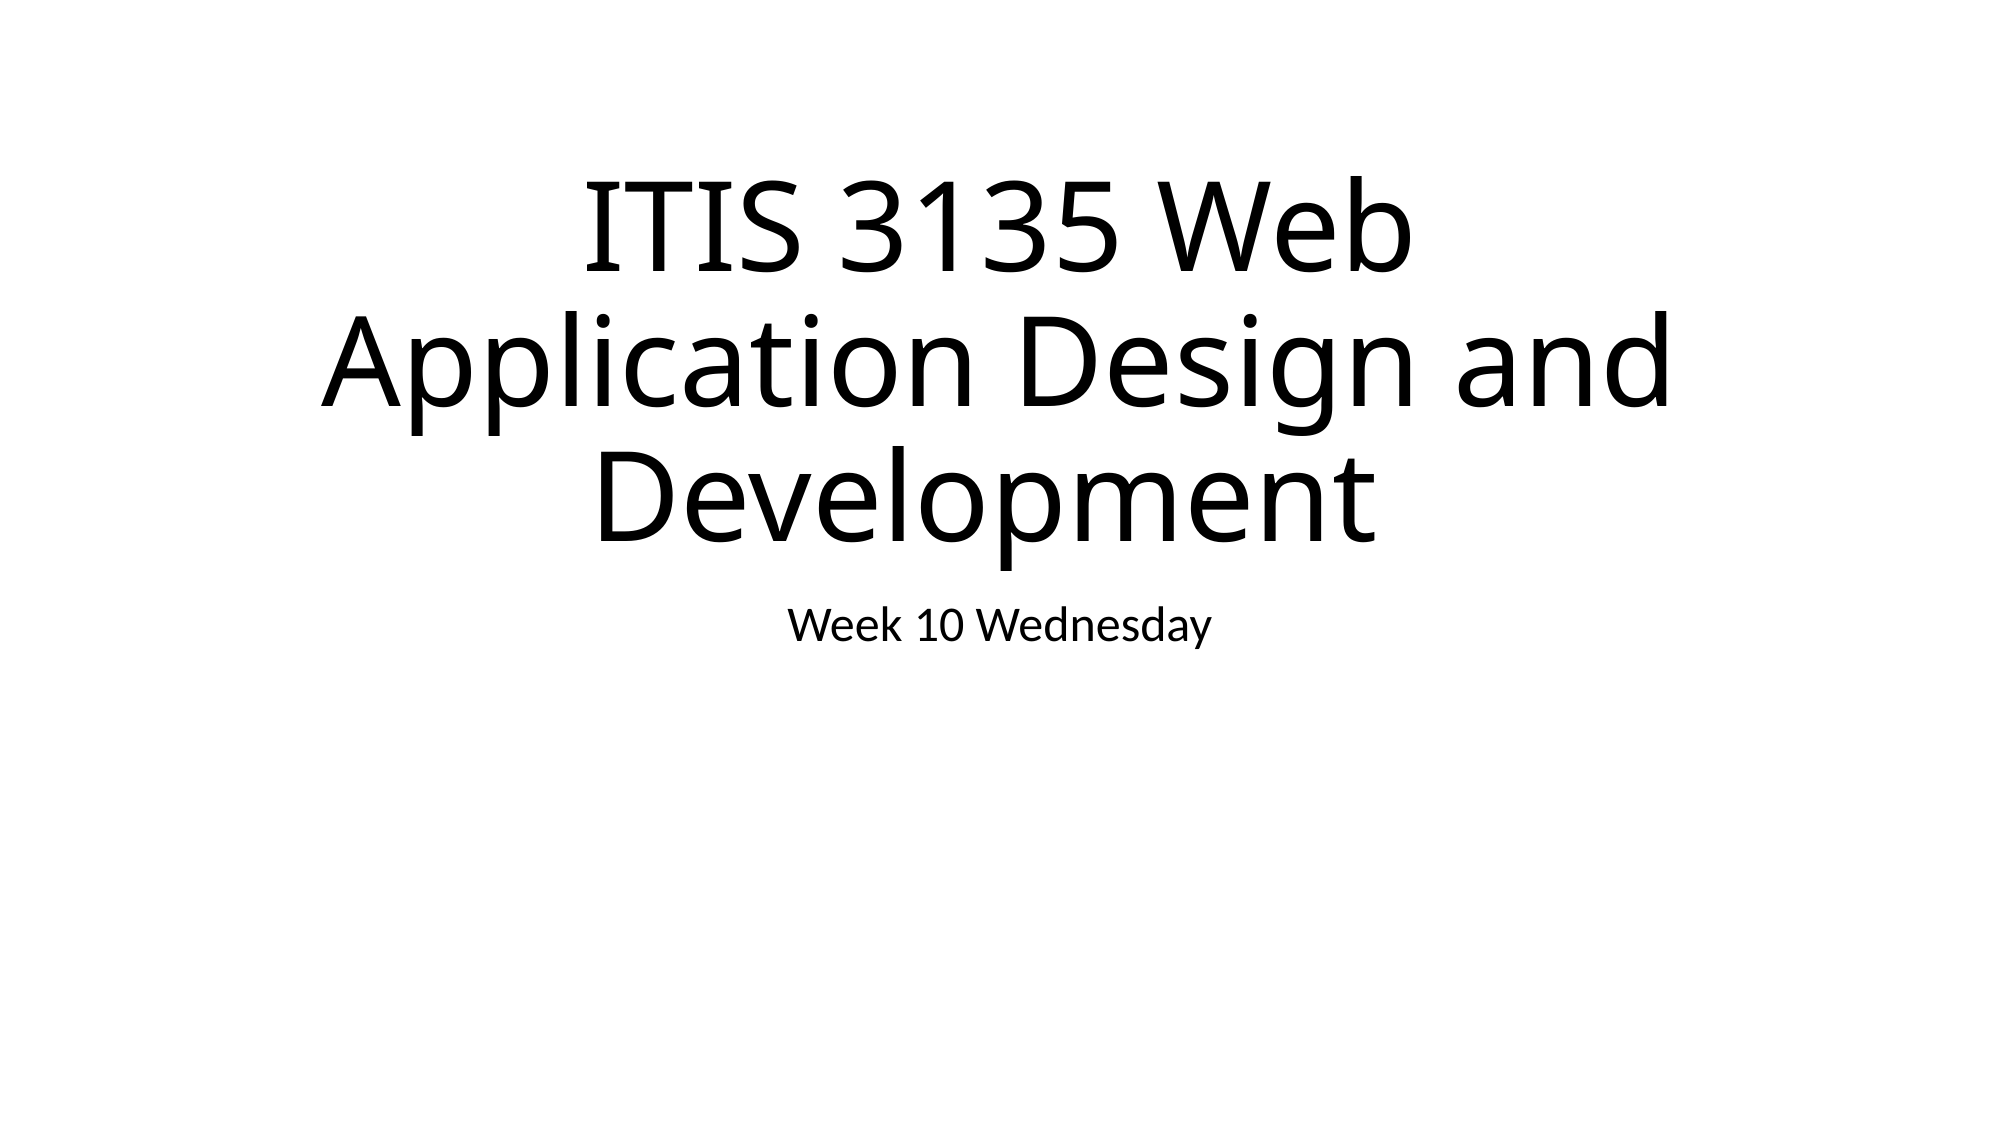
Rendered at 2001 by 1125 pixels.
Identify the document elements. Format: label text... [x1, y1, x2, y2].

title ITIS 3135 Web Application Design and Development [249, 184, 1750, 576]
subtitle Week 10 Wednesday [249, 590, 1750, 863]
